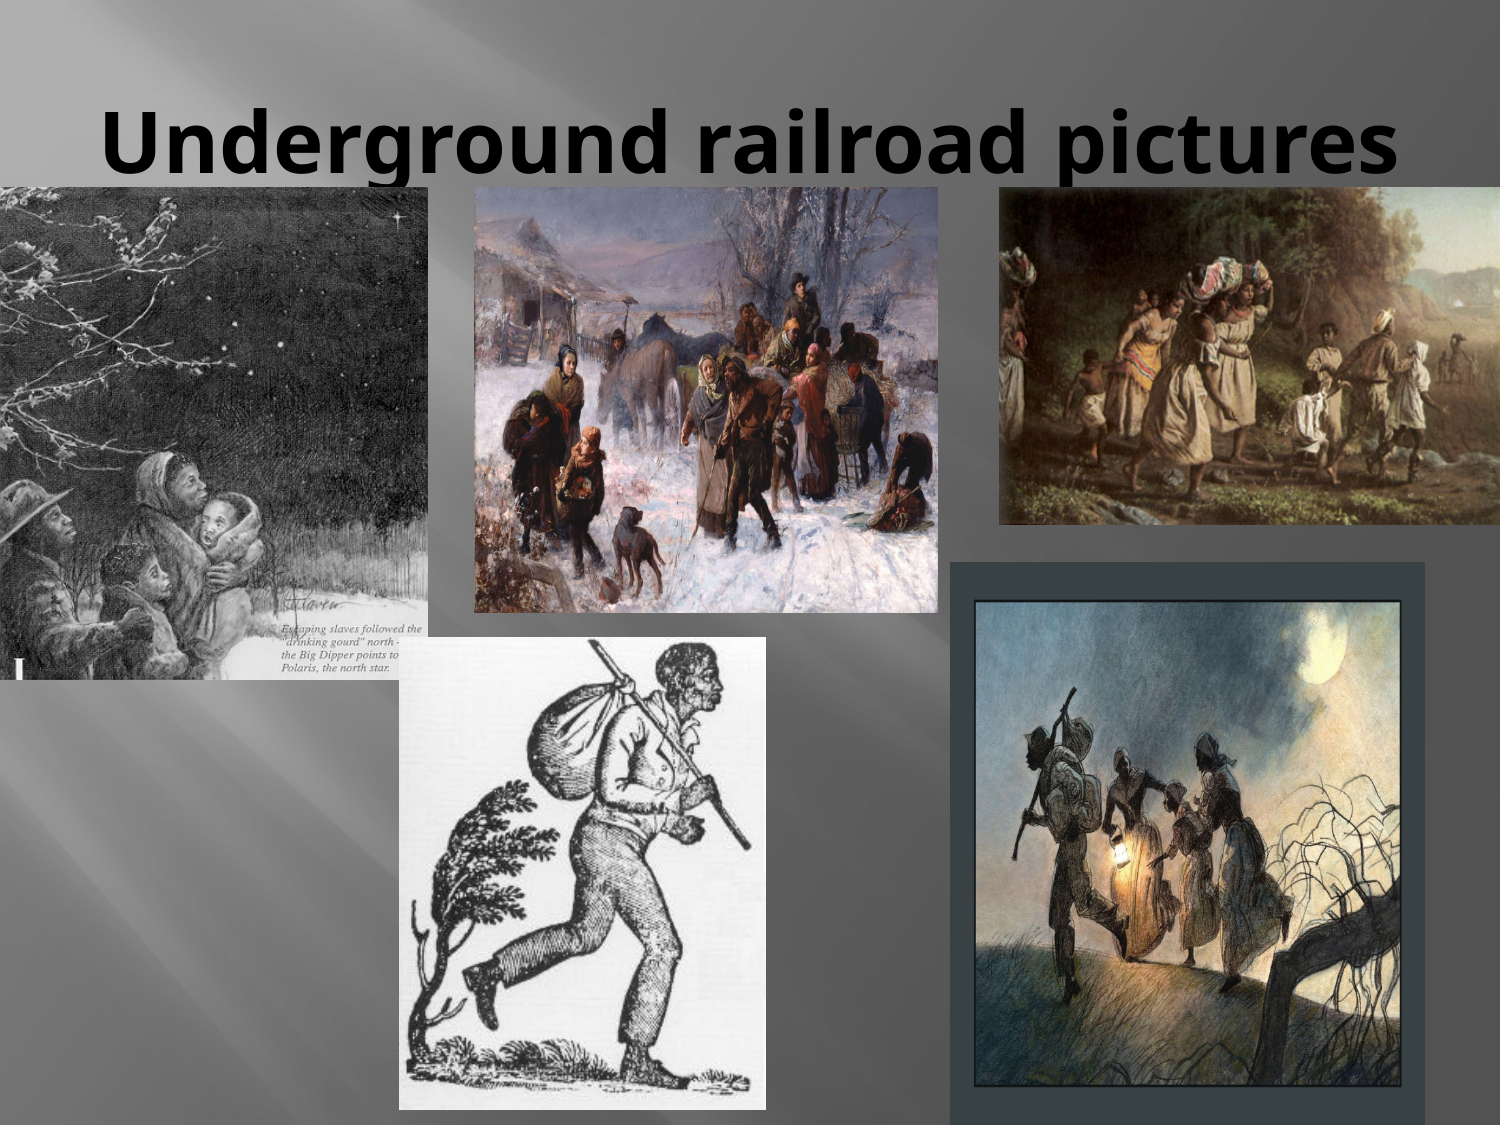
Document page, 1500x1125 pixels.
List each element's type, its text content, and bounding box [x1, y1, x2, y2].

title Underground railroad pictures [75, 45, 1425, 233]
picture [949, 562, 1426, 1125]
picture [999, 187, 1500, 526]
picture [474, 187, 938, 613]
picture [0, 187, 766, 1110]
